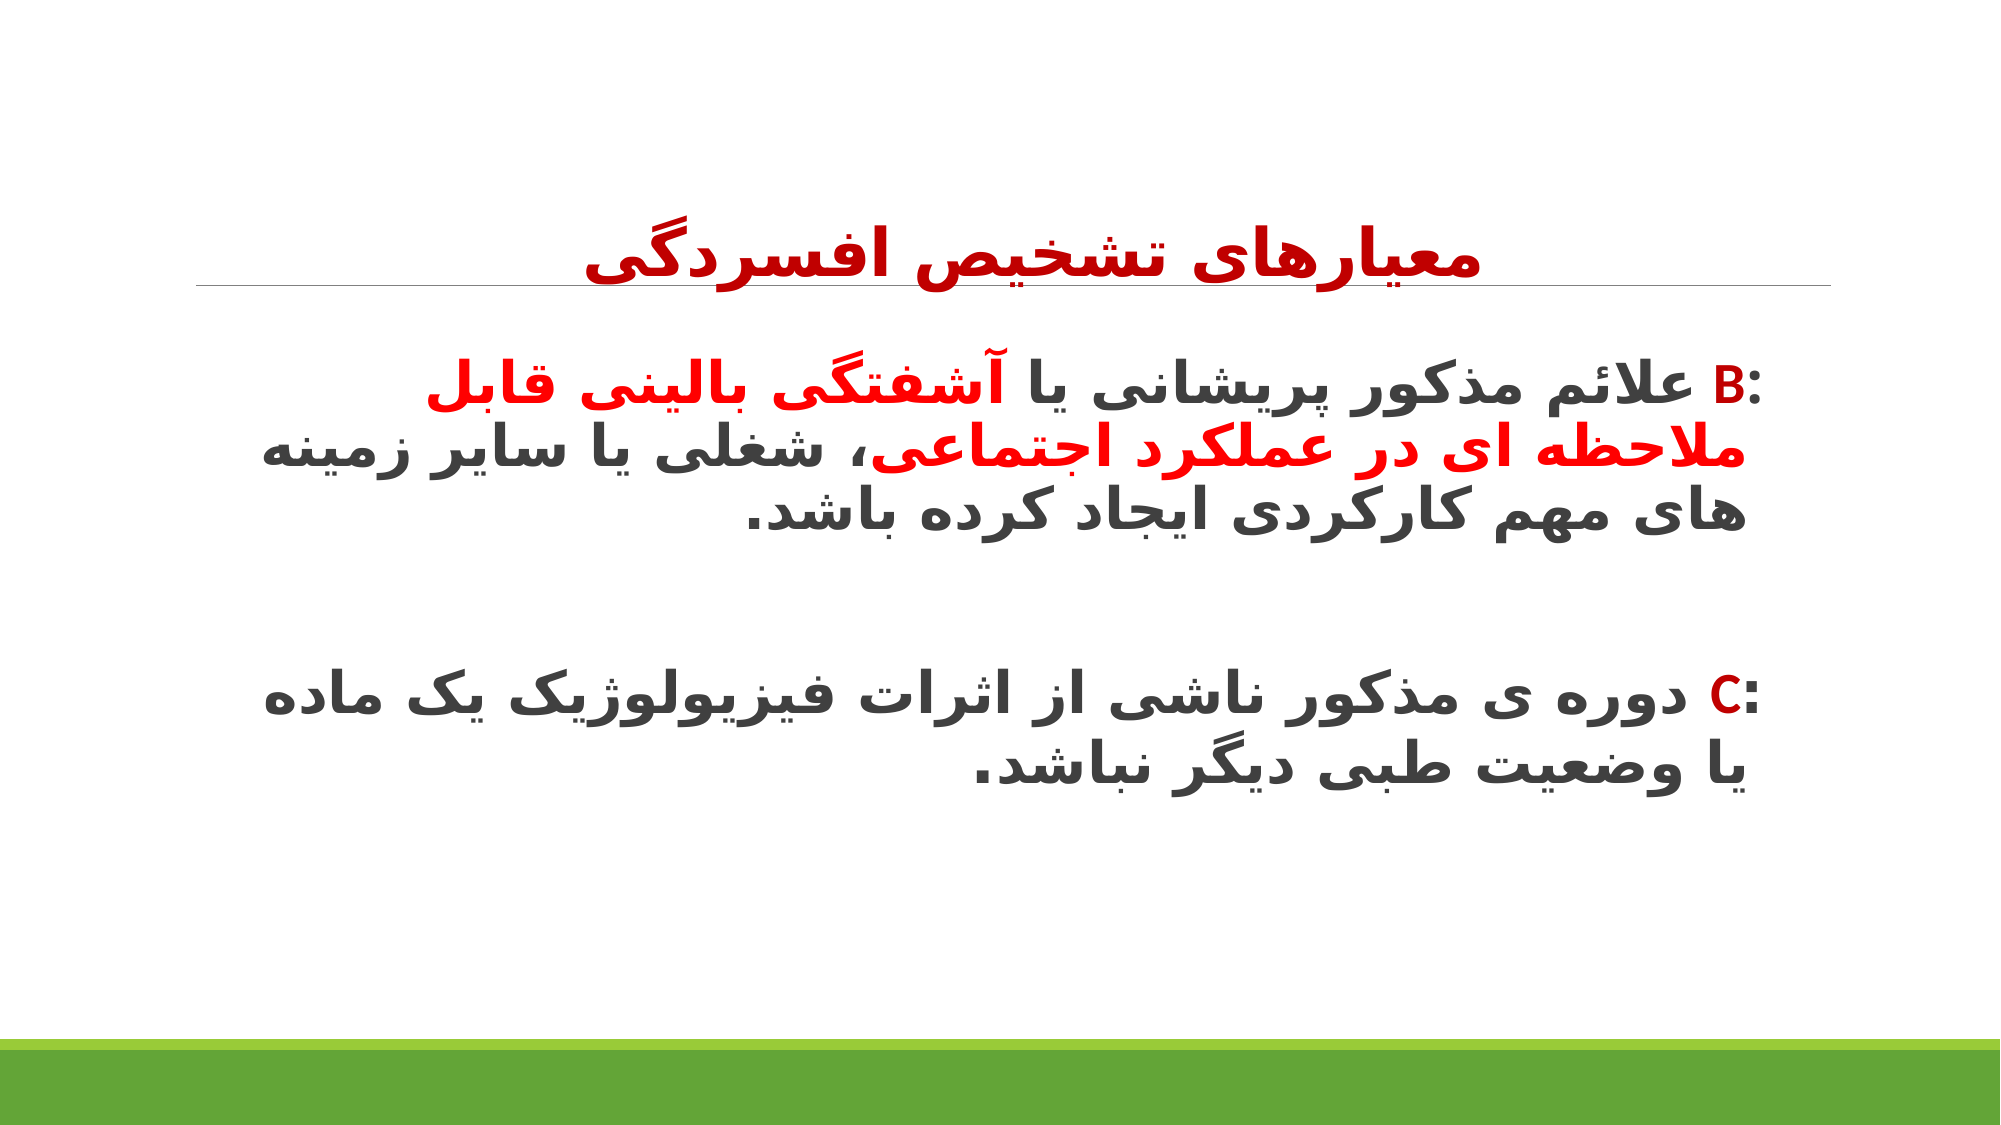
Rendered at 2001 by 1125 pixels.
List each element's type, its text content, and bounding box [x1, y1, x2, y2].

title معیارهای تشخیص افسردگی [302, 87, 1765, 299]
list :B علائم مذکور پریشانی یا آشفتگی بالینی قابل ملاحظه ای در عملکرد اجتماعی، شغلی یا سایر زمینه های مهم کارکردی ایجاد کرده باشد. :C دوره ی مذکور ناشی از اثرات فیزیولوژیک یک ماده یا وضعیت طبی دیگر نباشد. [260, 346, 1765, 996]
